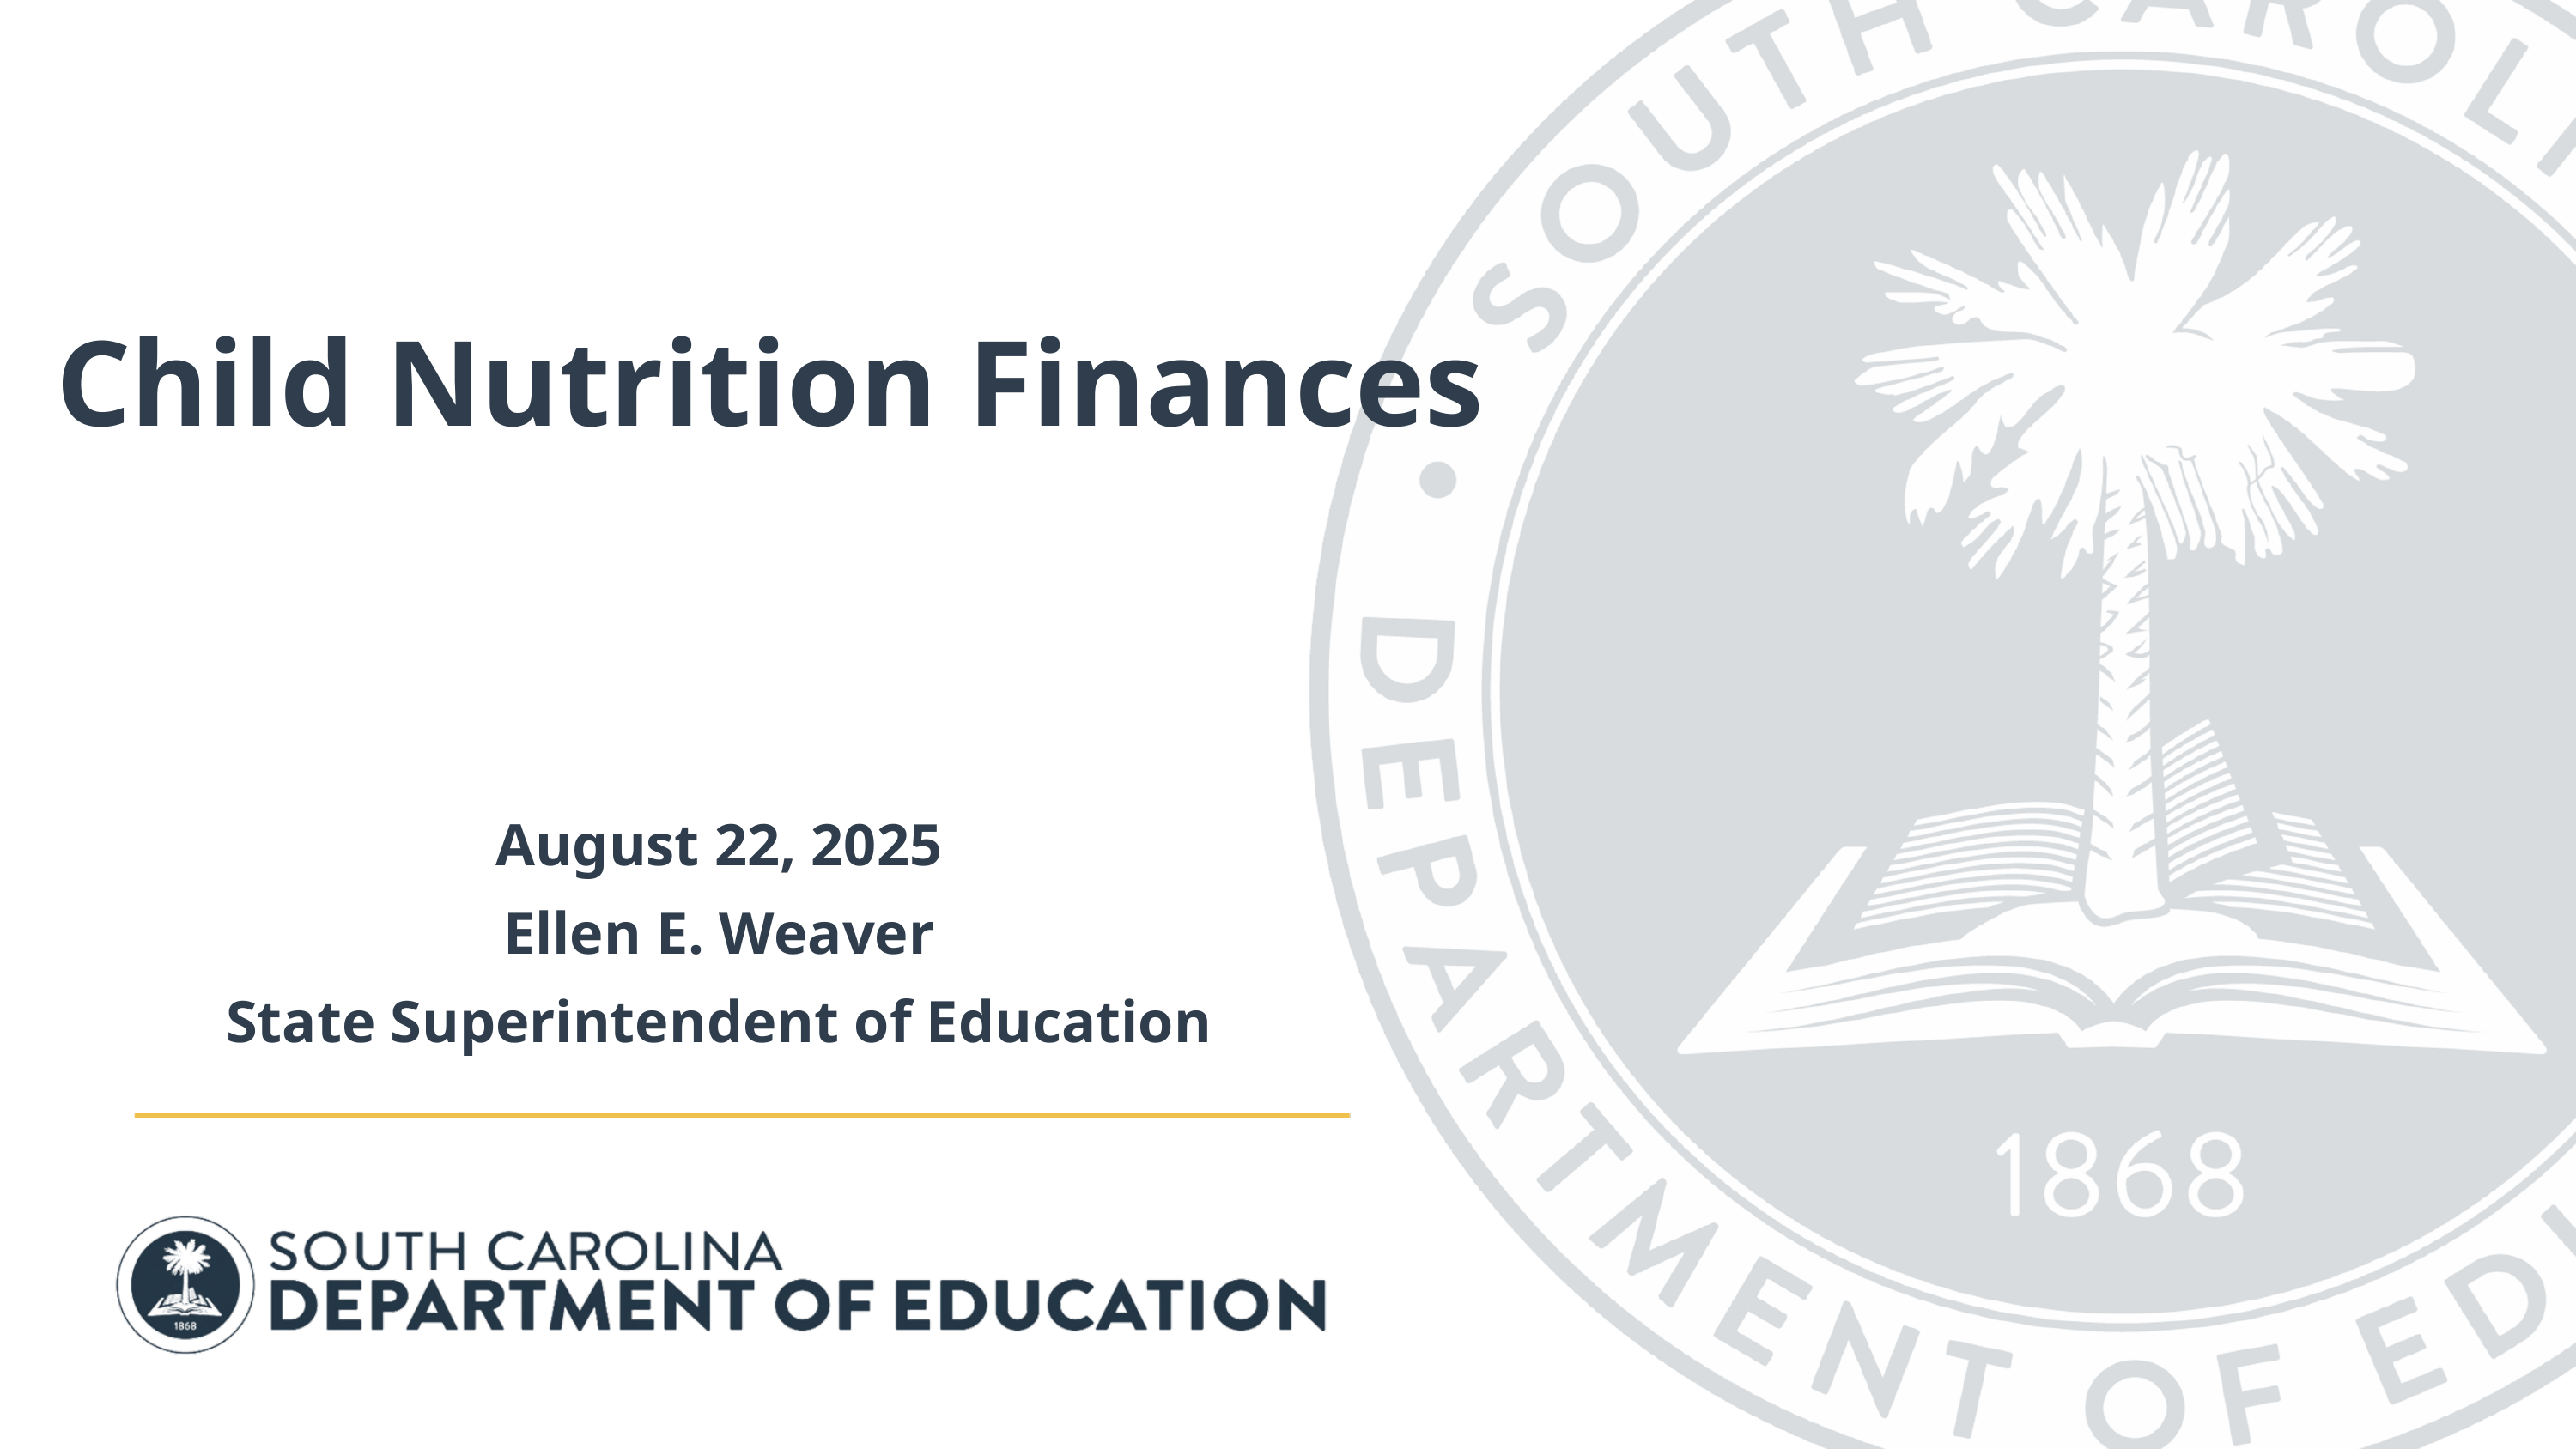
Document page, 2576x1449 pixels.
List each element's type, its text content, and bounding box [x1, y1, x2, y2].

picture [42, 0, 2576, 1449]
title Child Nutrition Finances [43, 112, 1502, 631]
subtitle August 22, 2025 Ellen E. Weaver State Superintendent of Education [139, 800, 1299, 1150]
